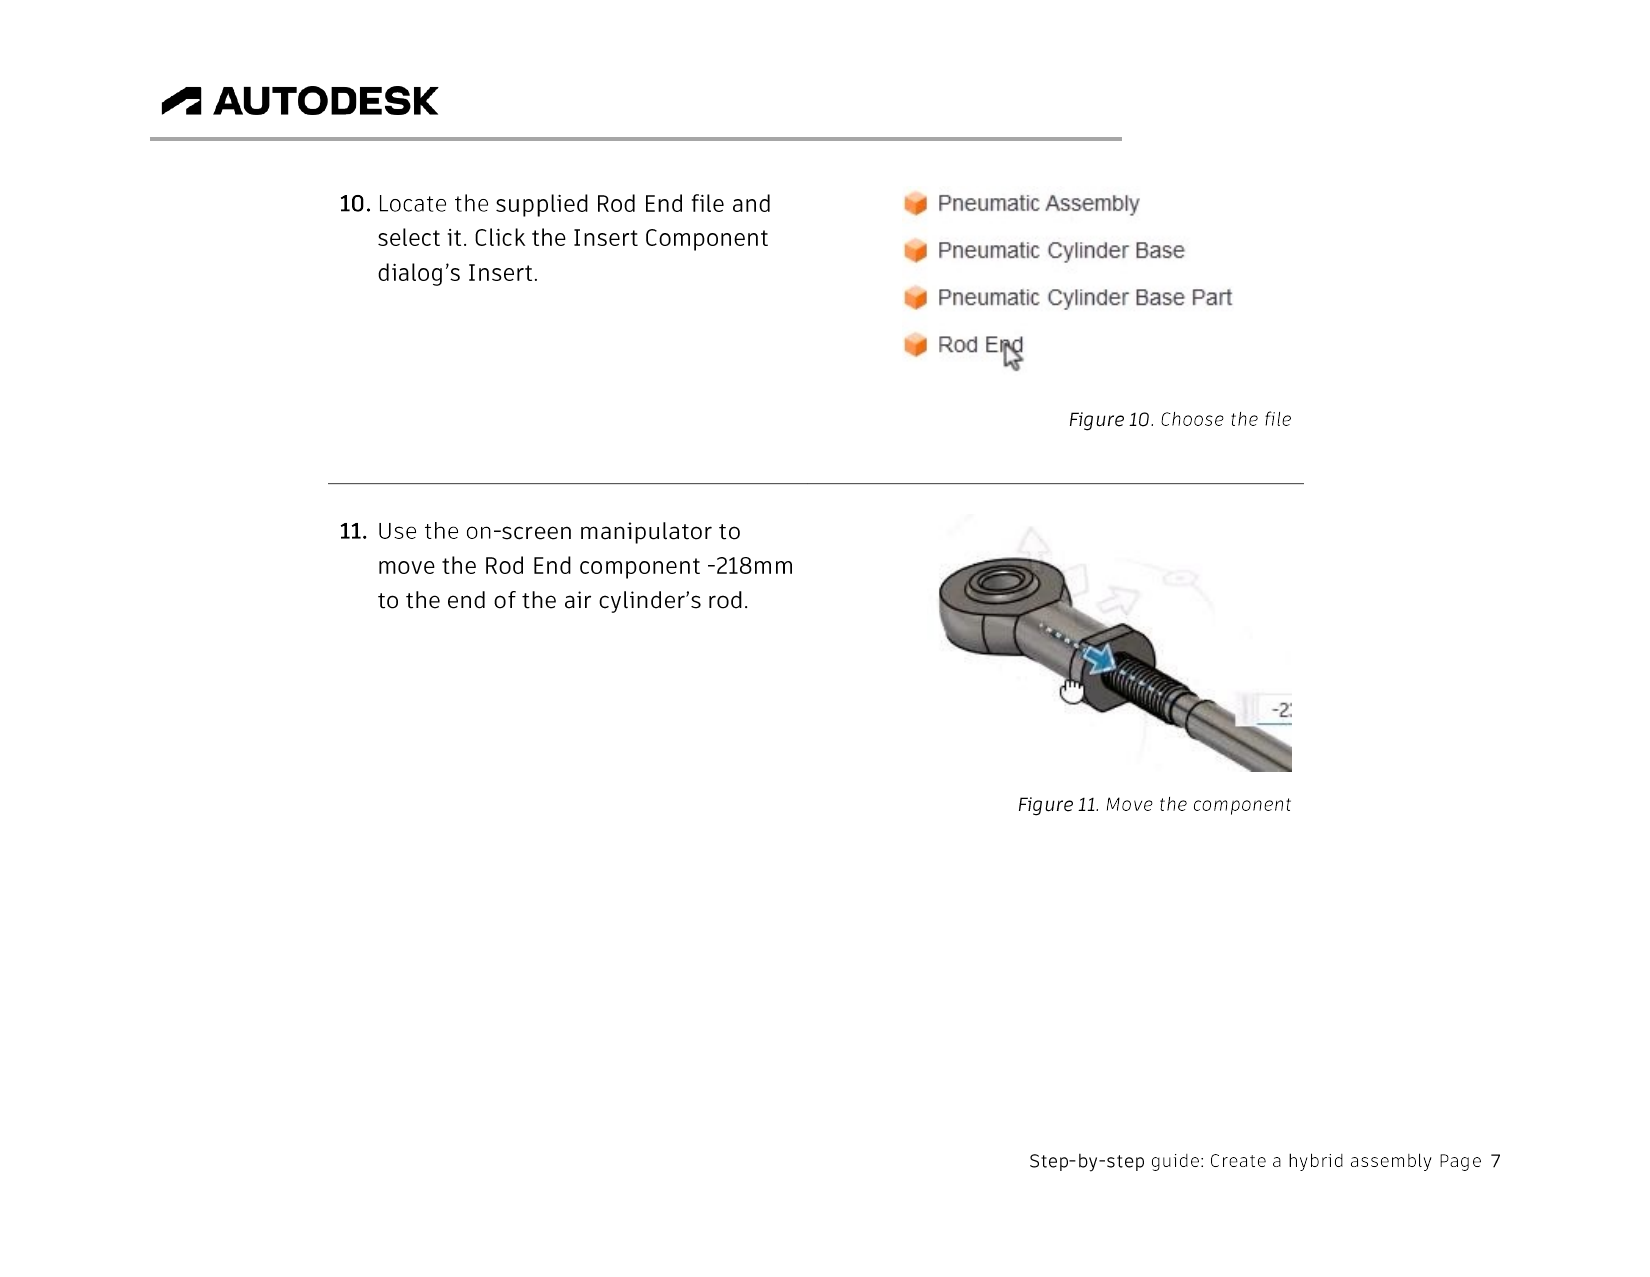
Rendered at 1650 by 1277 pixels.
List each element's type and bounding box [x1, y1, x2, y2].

text_box [1017, 791, 1303, 818]
text_box [1068, 406, 1302, 433]
text_box [339, 187, 789, 289]
picture [902, 186, 1234, 376]
picture [160, 86, 439, 116]
text_box [1028, 1147, 1511, 1175]
text_box [339, 514, 807, 617]
picture [927, 514, 1292, 772]
